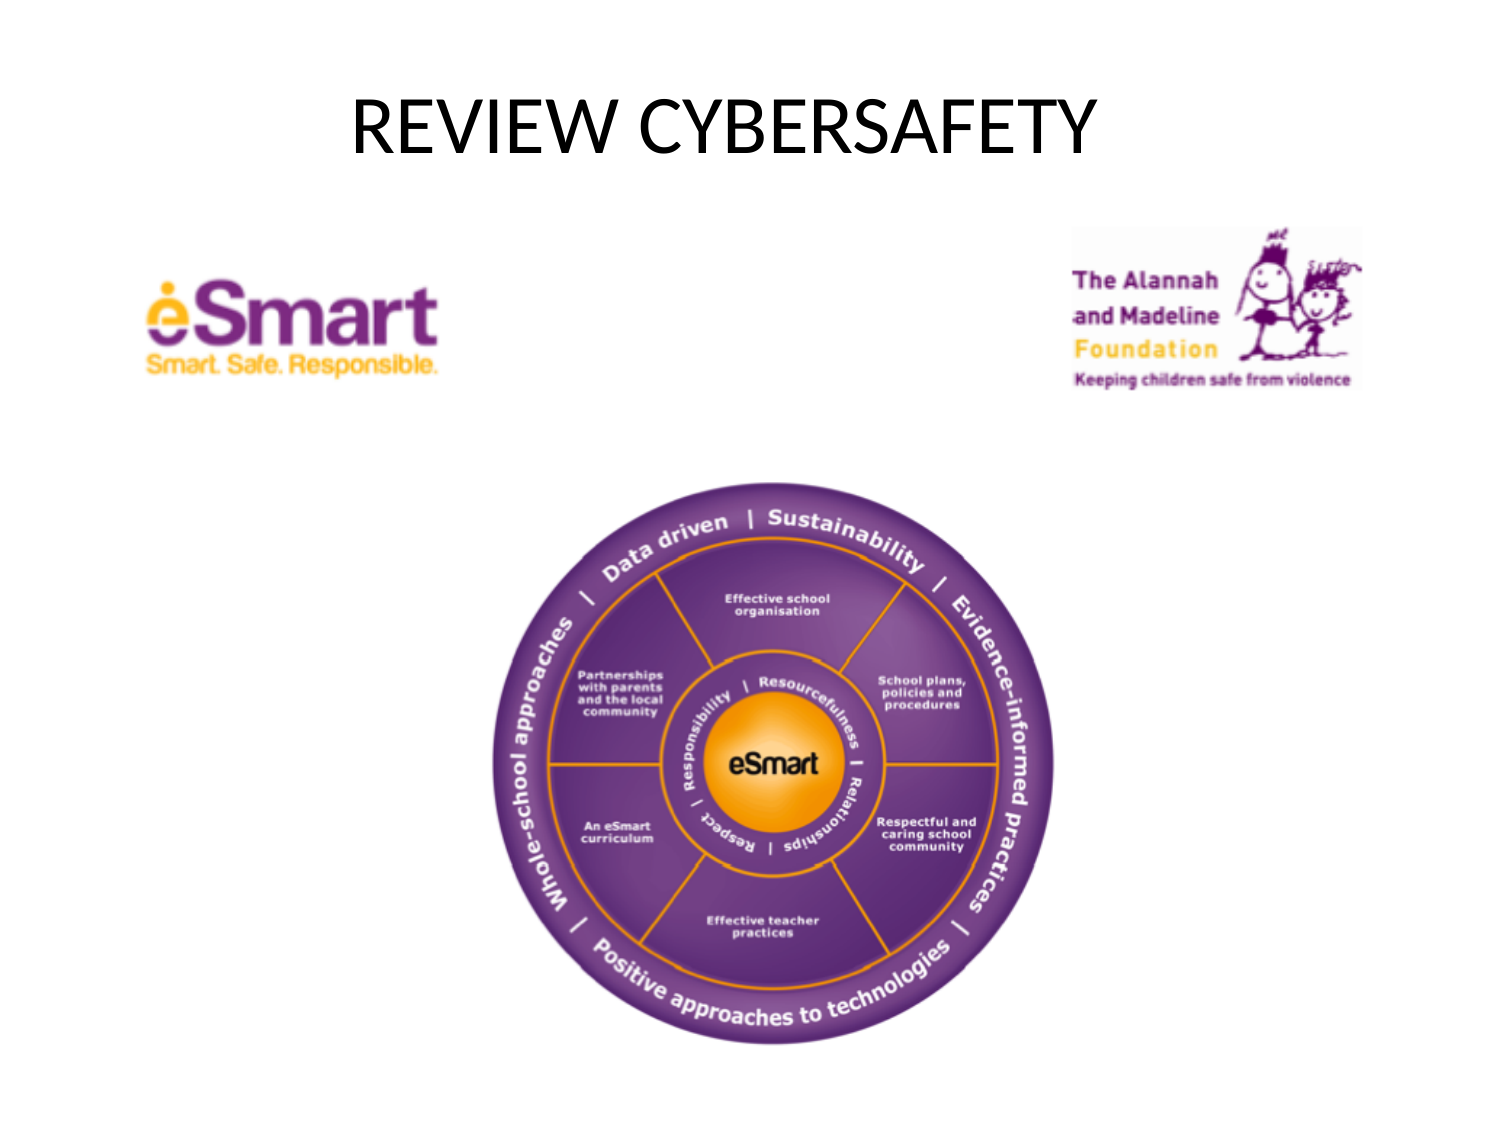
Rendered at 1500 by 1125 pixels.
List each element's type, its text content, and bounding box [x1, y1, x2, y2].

picture [430, 451, 1098, 1063]
text_box REVIEW CYBERSAFETY [195, 62, 1255, 178]
picture [80, 194, 1428, 426]
